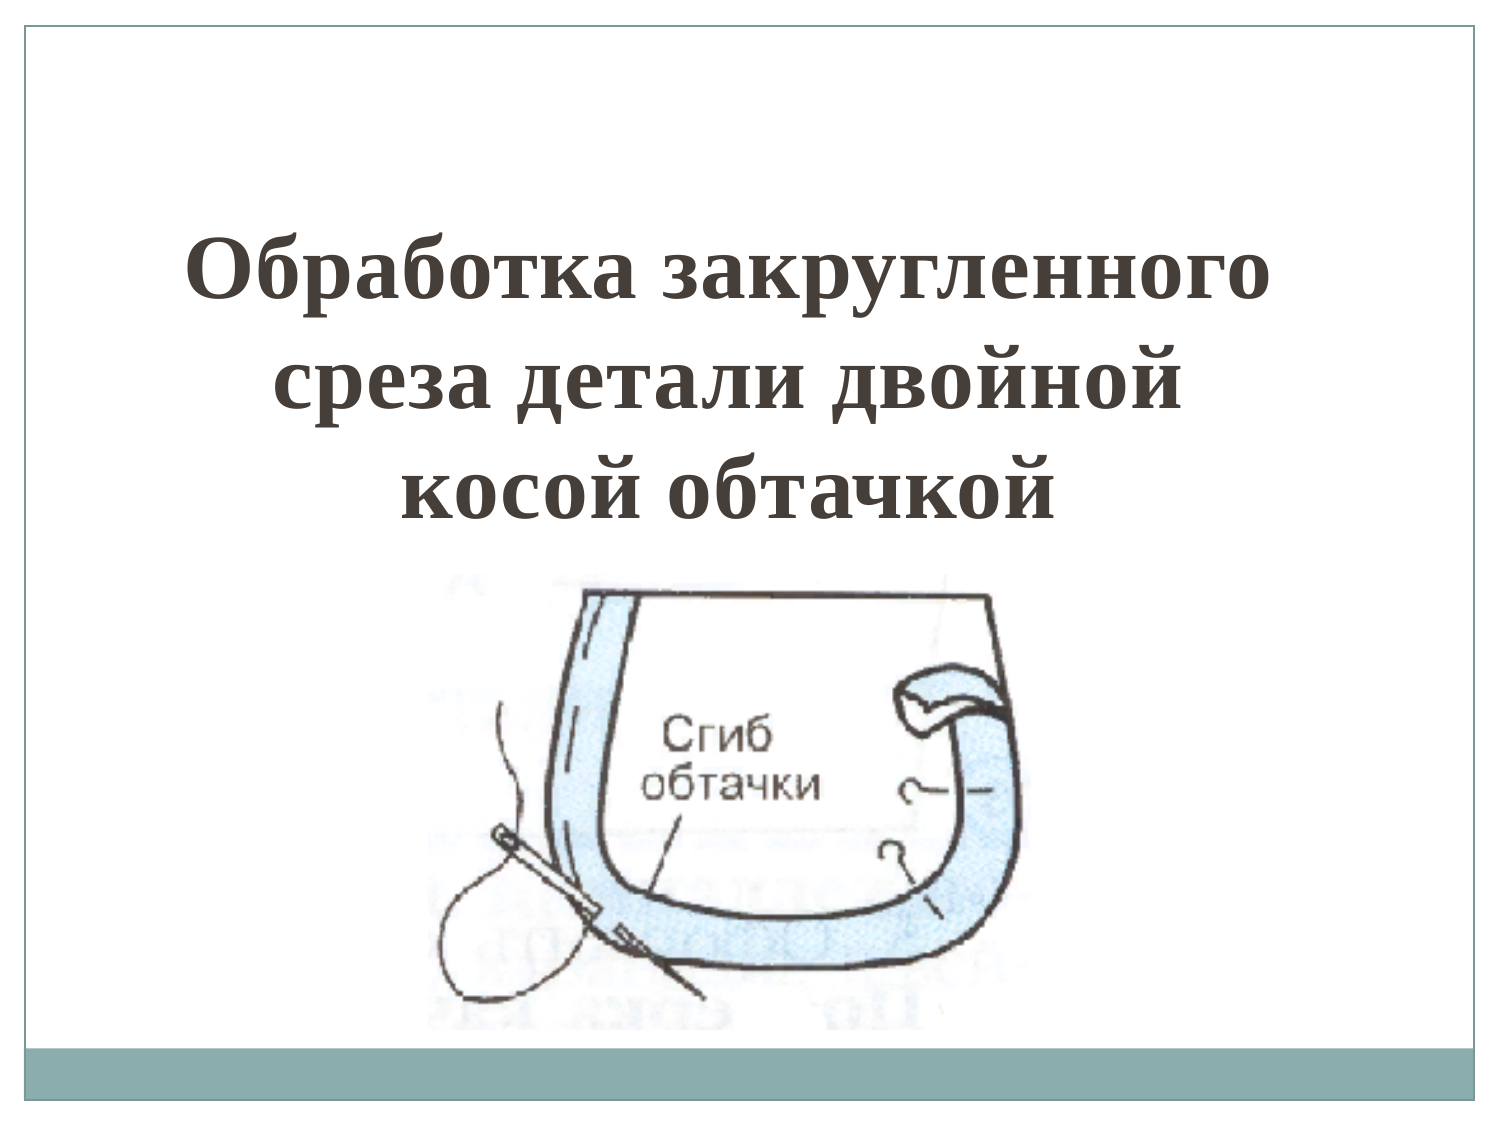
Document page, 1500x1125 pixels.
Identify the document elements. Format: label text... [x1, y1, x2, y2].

text_box Обработка закругленного среза детали двойной косой обтачкой [163, 199, 1295, 544]
picture [427, 574, 1031, 1030]
